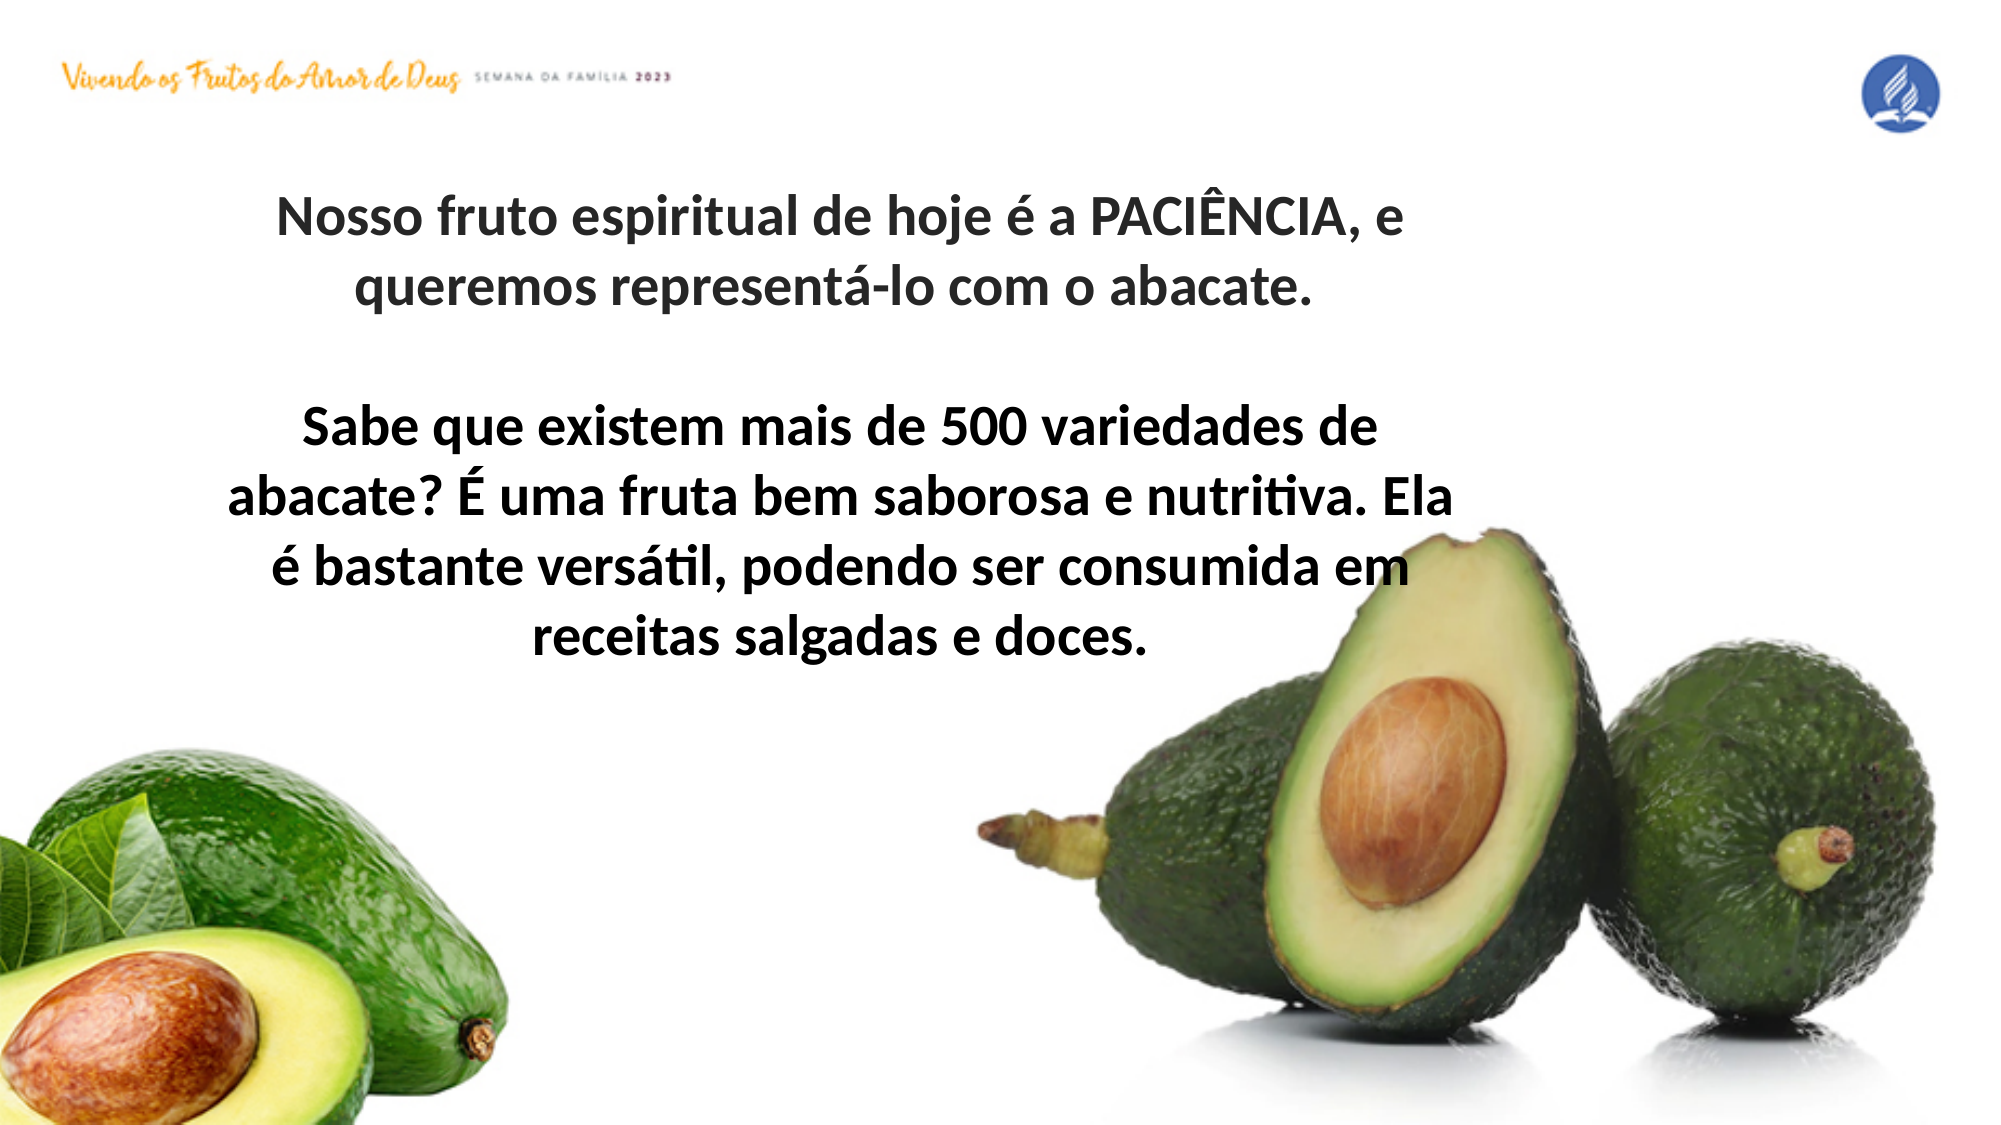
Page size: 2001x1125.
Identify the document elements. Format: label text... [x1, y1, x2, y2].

text_box Nosso fruto espiritual de hoje é a PACIÊNCIA, e queremos representá-lo com o abacate. Sabe que existem mais de 500 variedades de abacate? É uma fruta bem saborosa e nutritiva. Ela é bastante versátil, podendo ser consumida em receitas salgadas e doces. [183, 169, 1506, 745]
picture [0, 0, 2001, 1125]
